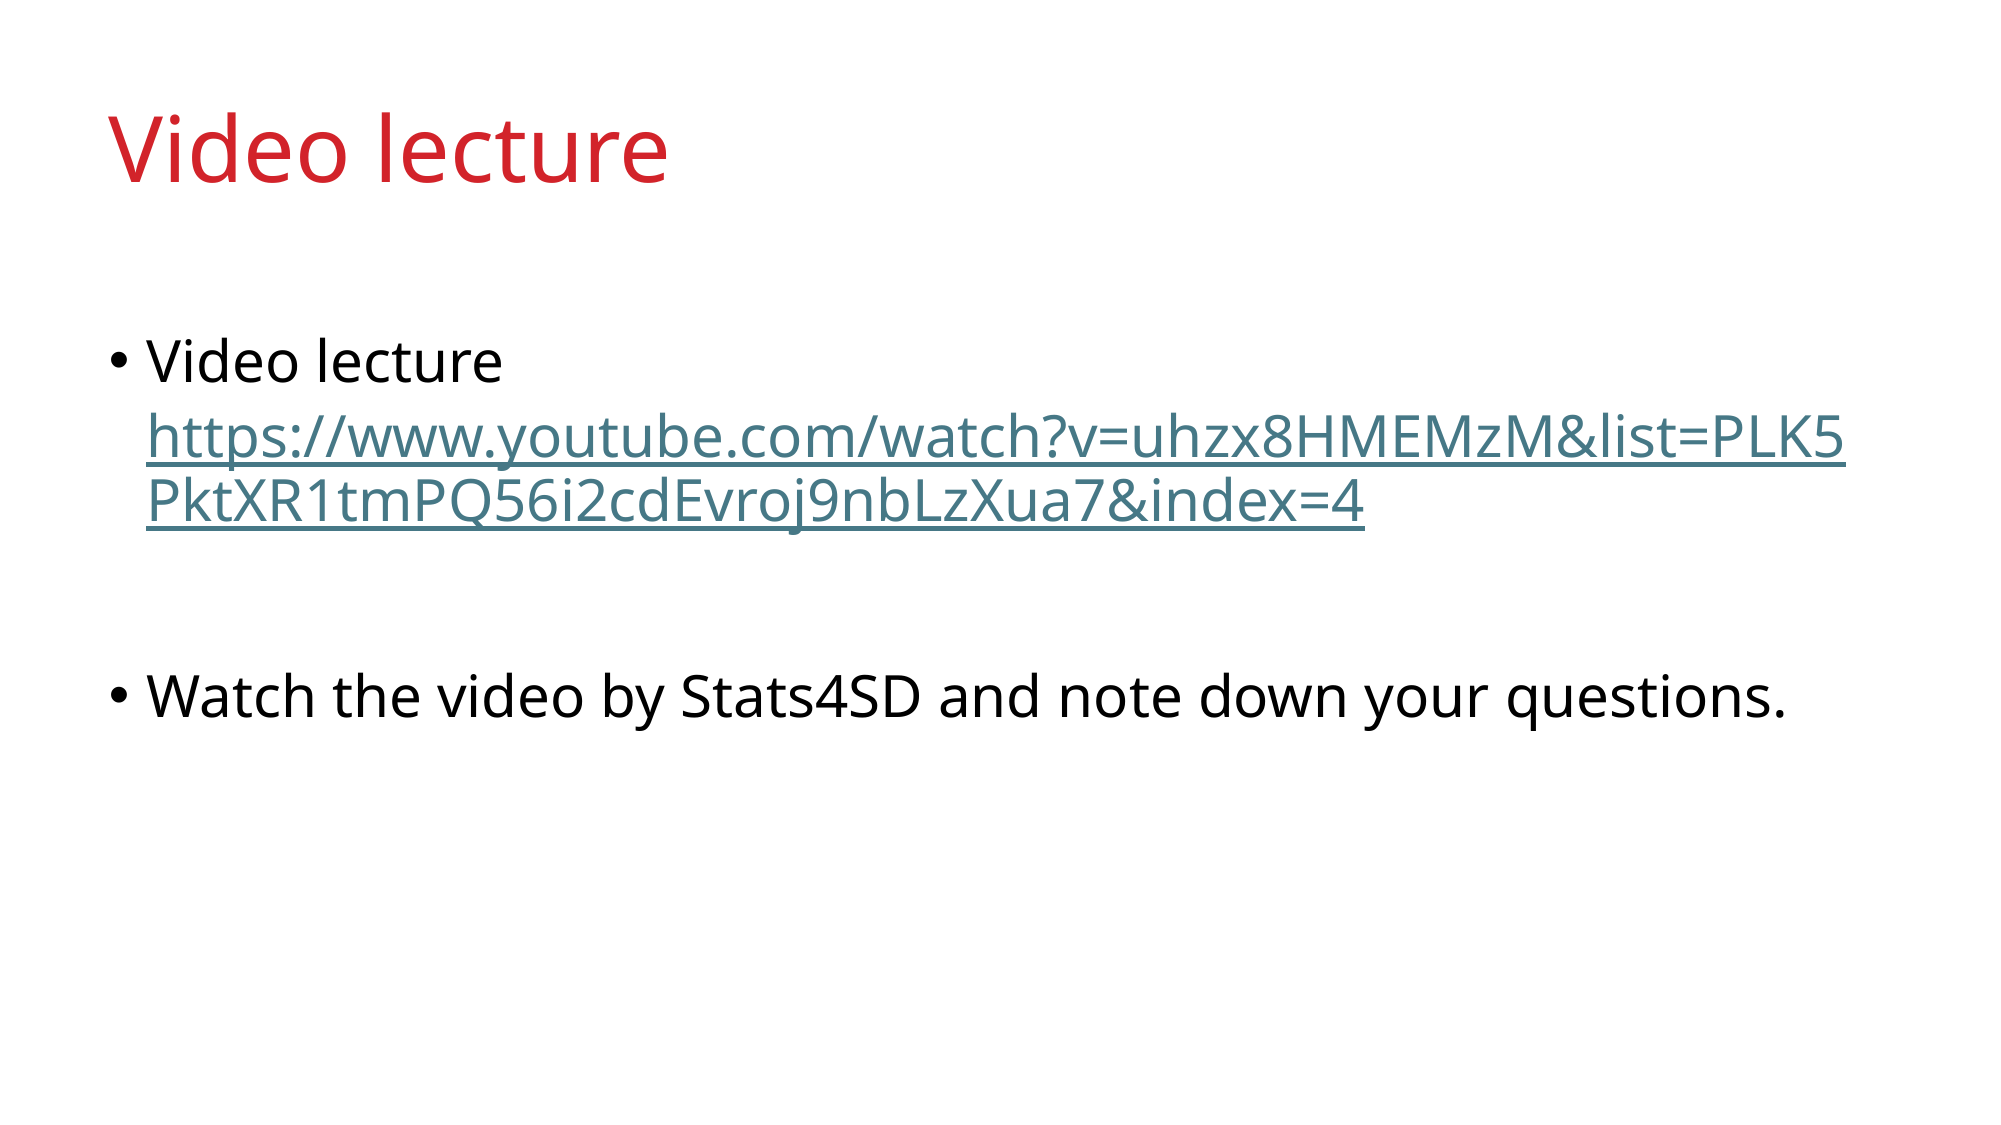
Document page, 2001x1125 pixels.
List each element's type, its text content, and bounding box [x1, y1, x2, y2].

title Video lecture [93, 35, 1863, 270]
list Video lecture https://www.youtube.com/watch?v=uhzx8HMEMzM&list=PLK5PktXR1tmPQ56i2cdEvroj9nbLzXua7&index=4 Watch the video by Stats4SD and note down your questions. [93, 311, 1863, 1050]
